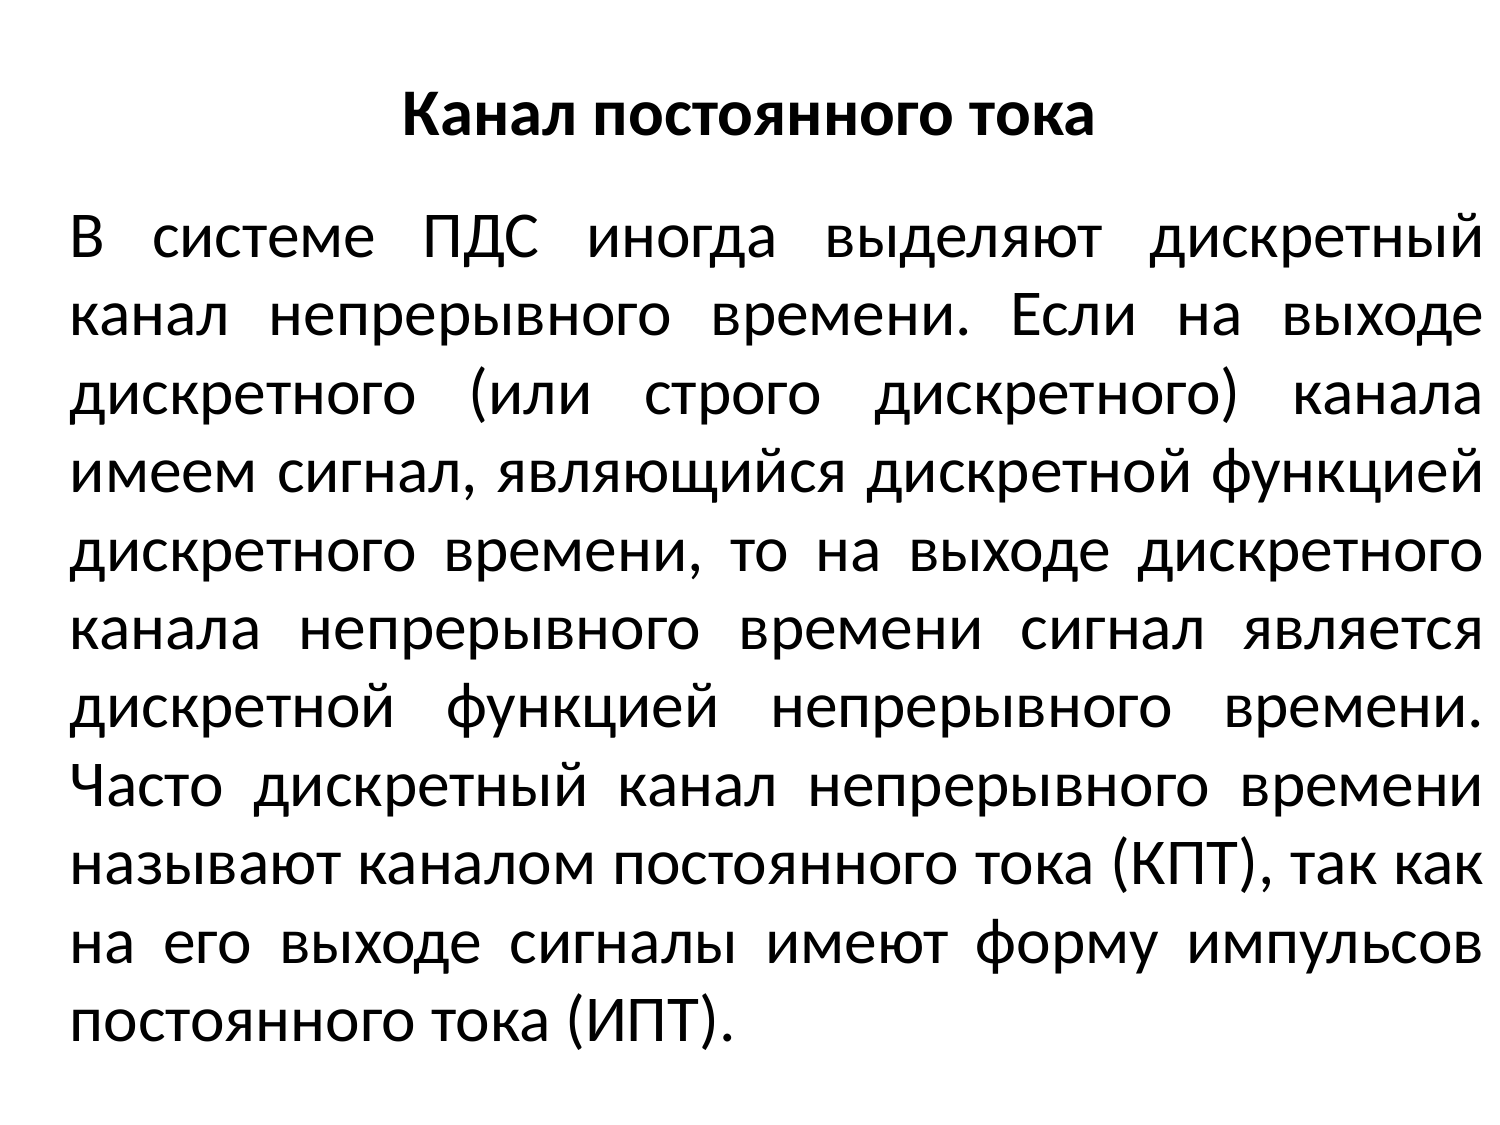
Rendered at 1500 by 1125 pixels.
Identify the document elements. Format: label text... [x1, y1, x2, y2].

title Канал постоянного тока [75, 45, 1425, 173]
list В системе ПДС иногда выделяют дискретный канал непрерывного времени. Если на выходе дискретного (или строго дискретного) канала имеем сигнал, являющийся дискретной функцией дискретного времени, то на выходе дискретного канала непрерывного времени сигнал является дискретной функцией непрерывного времени. Часто дискретный канал непрерывного времени называют каналом постоянного тока (КПТ), так как на его выходе сигналы имеют форму импульсов постоянного тока (ИПТ). [0, 184, 1500, 1125]
